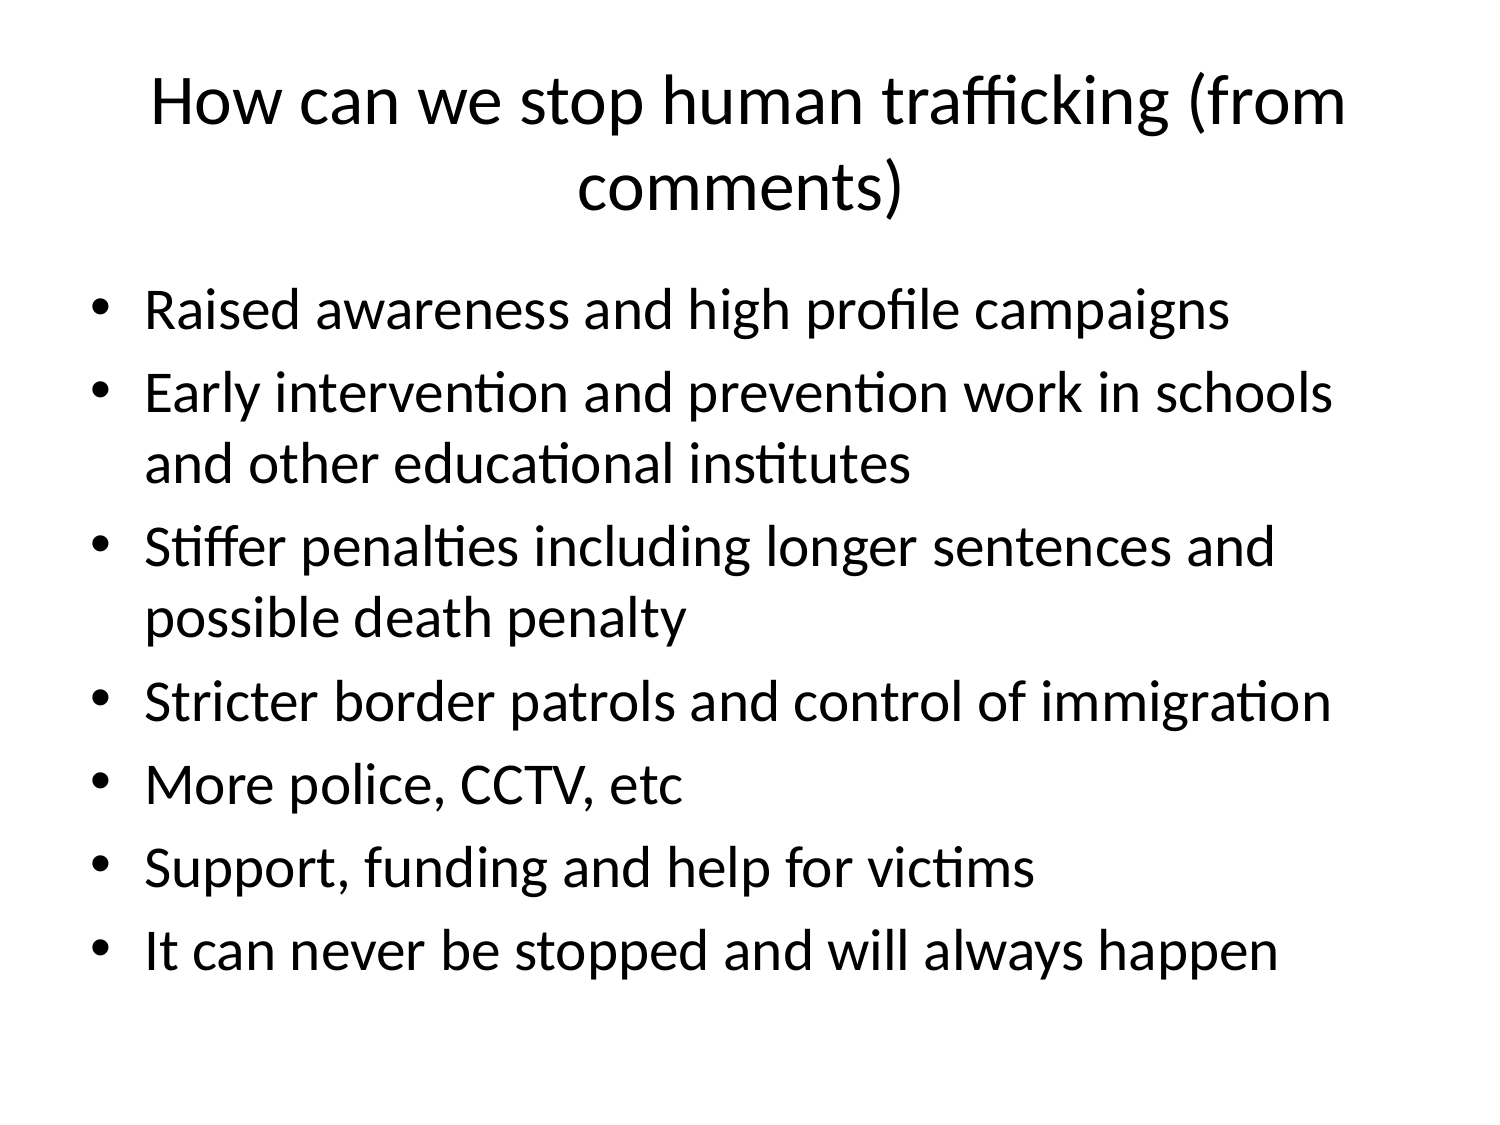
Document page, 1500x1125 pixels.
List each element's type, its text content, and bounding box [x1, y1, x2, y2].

list Raised awareness and high profile campaigns Early intervention and prevention work in schools and other educational institutes Stiffer penalties including longer sentences and possible death penalty Stricter border patrols and control of immigration More police, CCTV, etc Support, funding and help for victims It can never be stopped and will always happen [75, 262, 1425, 1005]
title How can we stop human trafficking (from comments) [75, 45, 1425, 233]
